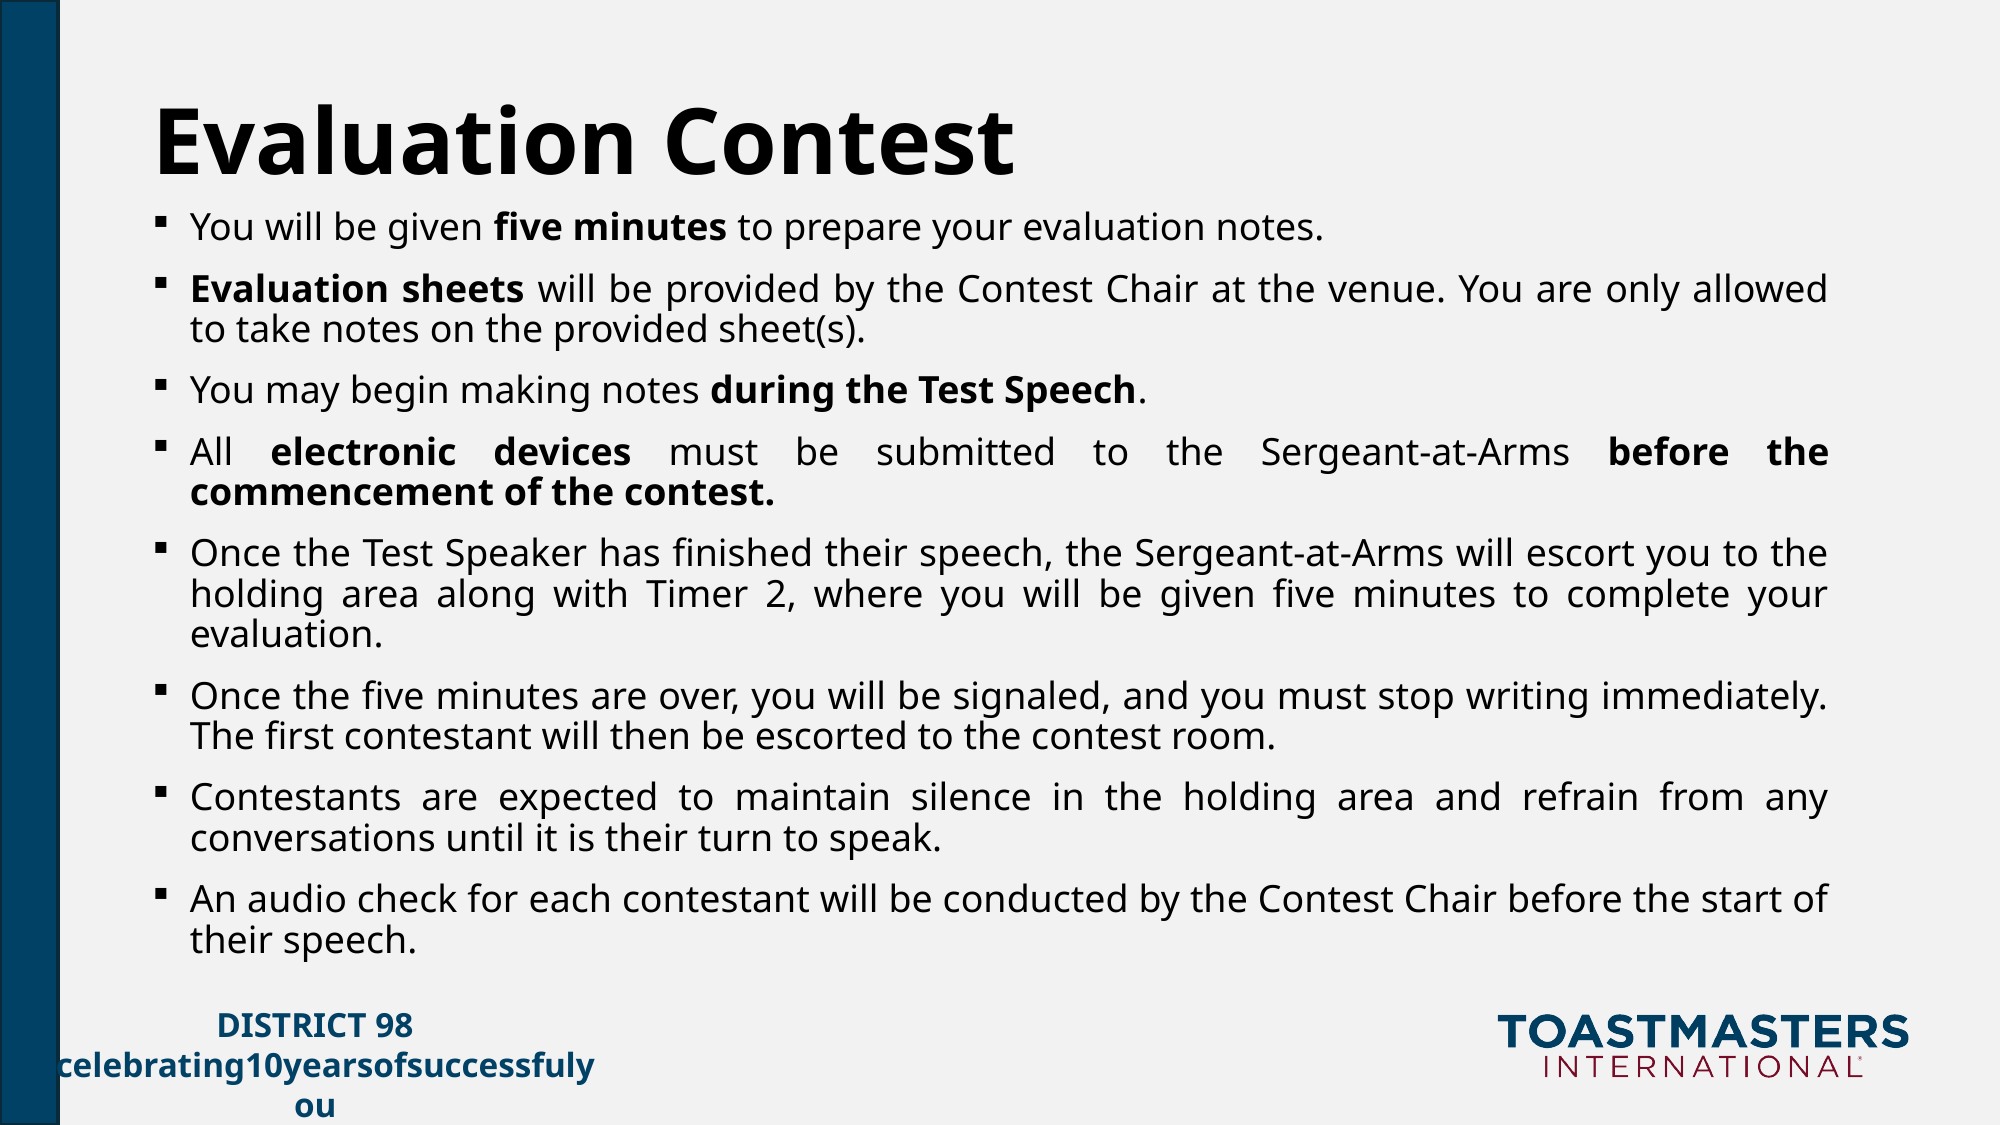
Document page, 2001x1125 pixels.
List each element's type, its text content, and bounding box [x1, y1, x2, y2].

text_box DISTRICT 98 #celebrating10yearsofsuccessfulyou [10, 996, 620, 1125]
text_box [0, 0, 60, 1125]
list You will be given five minutes to prepare your evaluation notes. Evaluation sheets will be provided by the Contest Chair at the venue. You are only allowed to take notes on the provided sheet(s). You may begin making notes during the Test Speech. All electronic devices must be submitted to the Sergeant-at-Arms before the commencement of the contest. Once the Test Speaker has finished their speech, the Sergeant-at-Arms will escort you to the holding area along with Timer 2, where you will be given five minutes to complete your evaluation. Once the five minutes are over, you will be signaled, and you must stop writing immediately. The first contestant will then be escorted to the contest room. Contestants are expected to maintain silence in the holding area and refrain from any conversations until it is their turn to speak. An audio check for each contestant will be conducted by the Contest Chair before the start of their speech. [137, 200, 1845, 999]
title Evaluation Contest [137, 59, 1944, 229]
picture [1383, 631, 2000, 1125]
